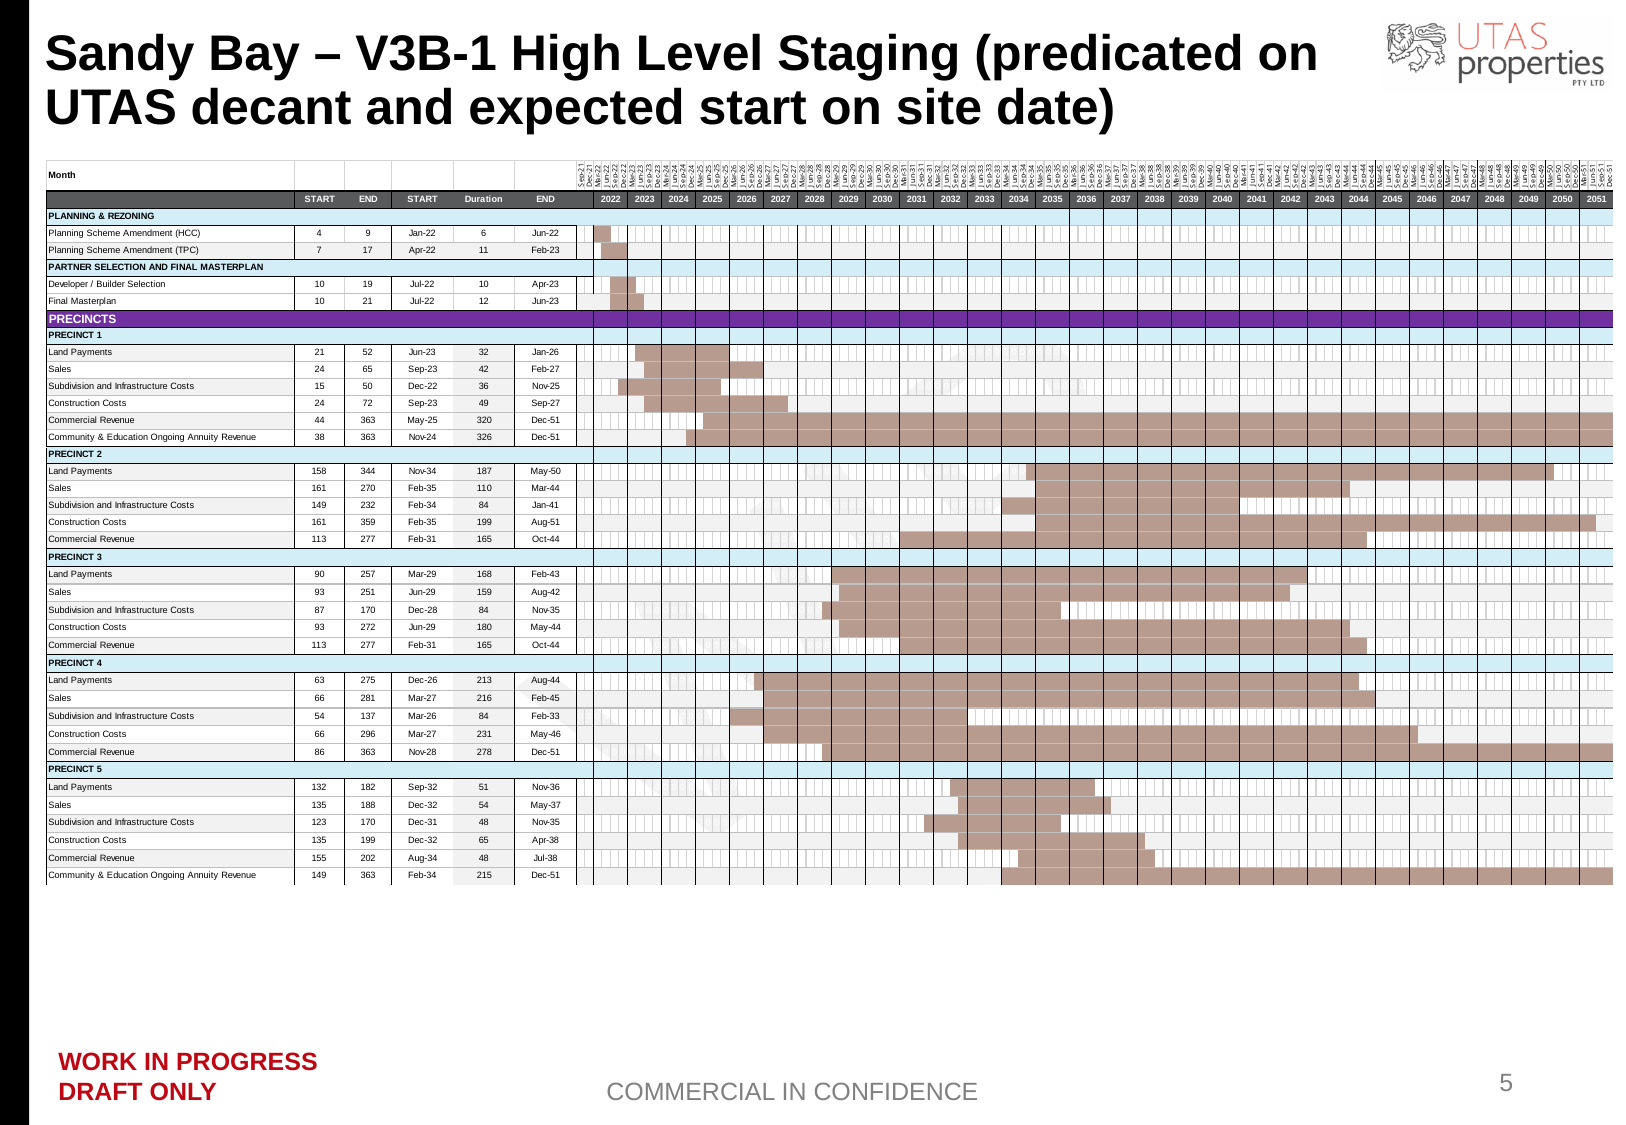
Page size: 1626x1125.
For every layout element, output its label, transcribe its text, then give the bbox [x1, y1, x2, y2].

picture [46, 159, 1614, 886]
text_box WORK IN PROGRESS DRAFT ONLY [58, 1045, 377, 1106]
title Sandy Bay – V3B-1 High Level Staging (predicated on UTAS decant and expected start on site date) [44, 27, 1440, 137]
picture [1380, 16, 1614, 93]
